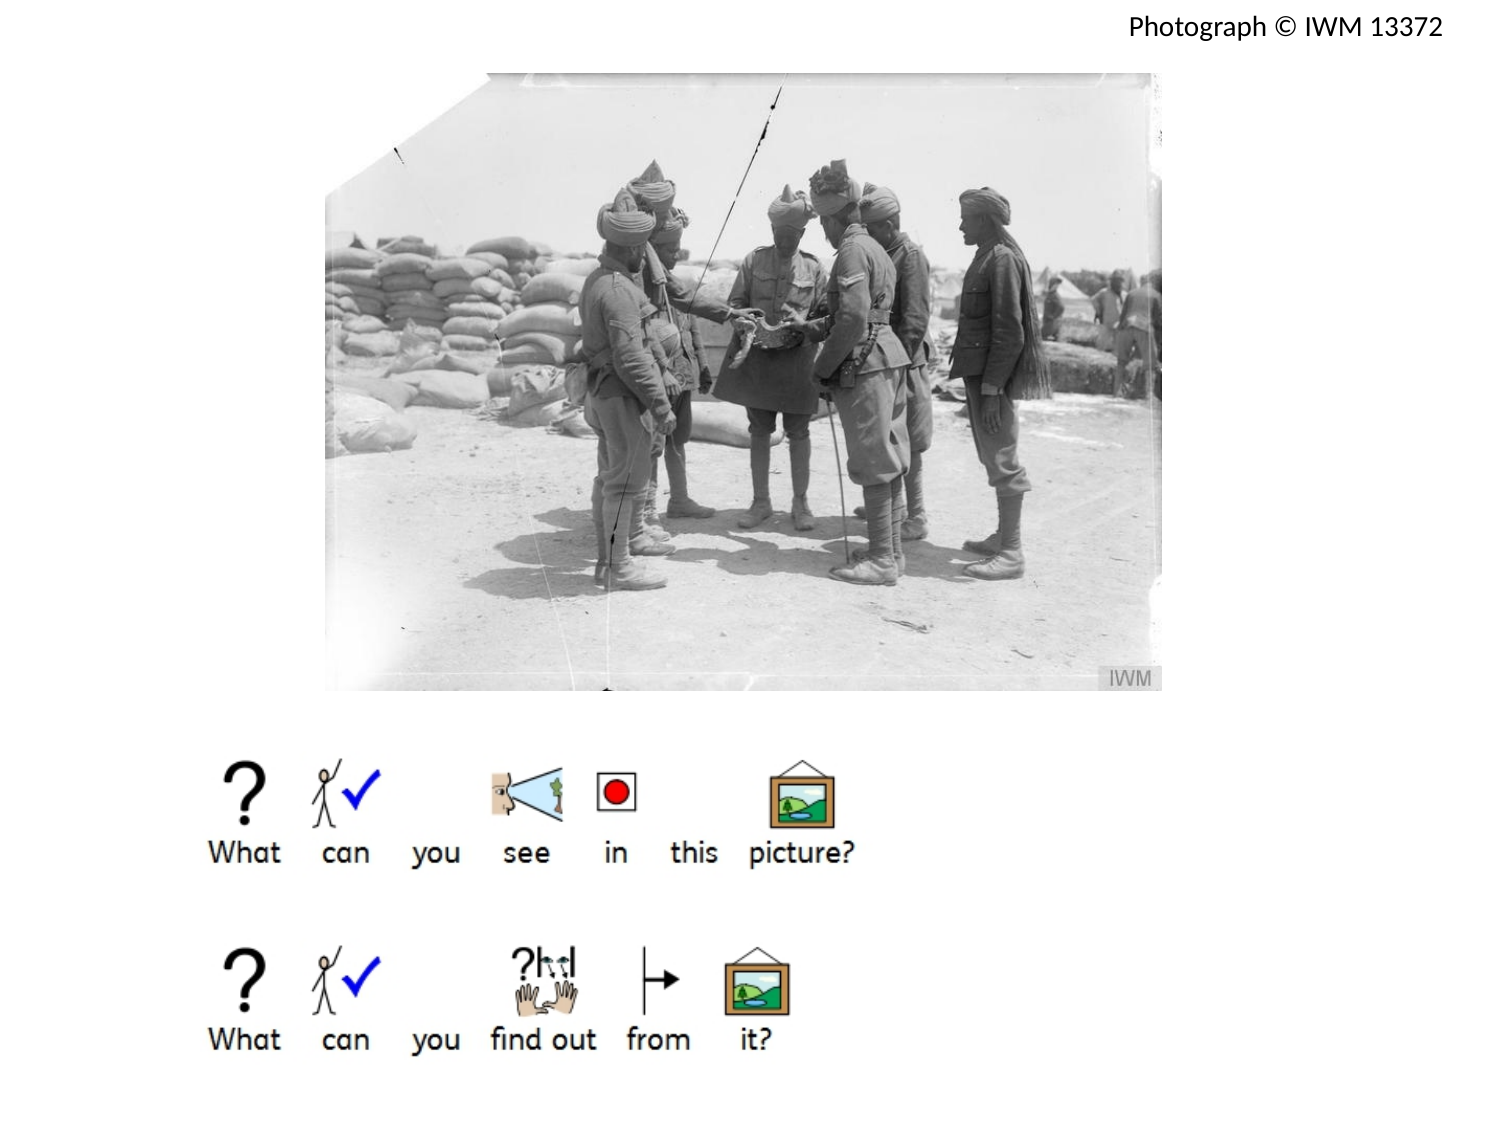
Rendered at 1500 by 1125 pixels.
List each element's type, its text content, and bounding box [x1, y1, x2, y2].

text_box Photograph © IWM 13372 [1114, 0, 1459, 50]
picture [199, 751, 1310, 882]
picture [199, 938, 1310, 1069]
picture [325, 73, 1162, 691]
